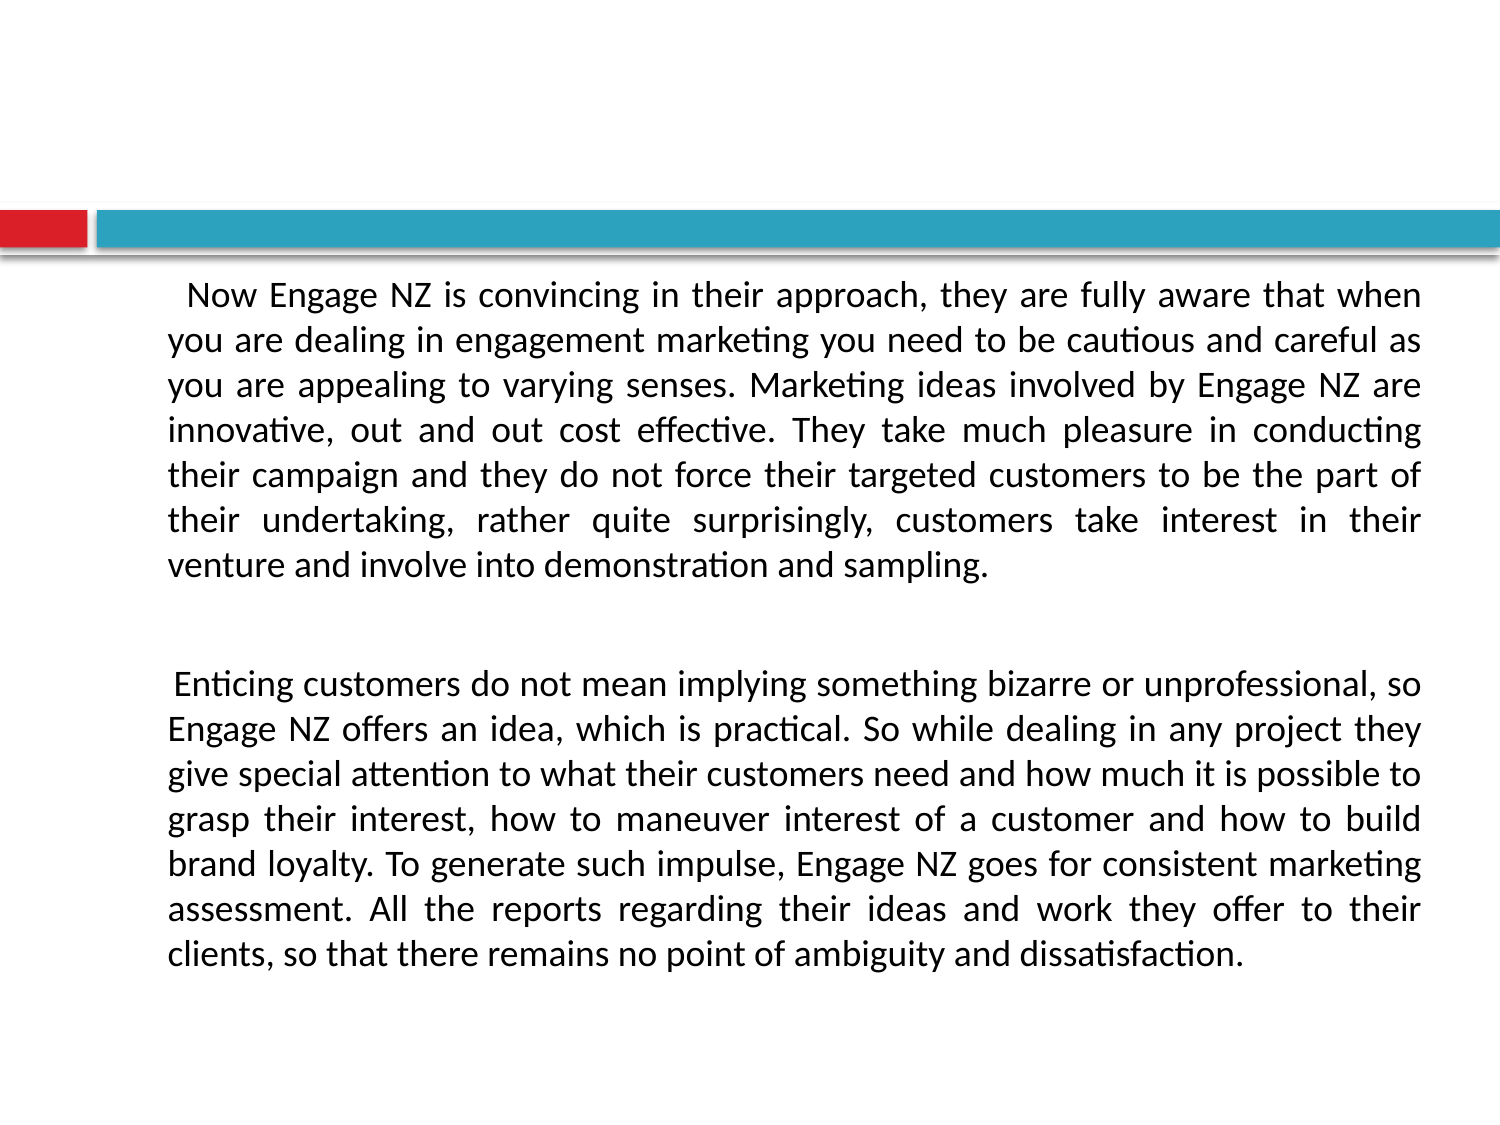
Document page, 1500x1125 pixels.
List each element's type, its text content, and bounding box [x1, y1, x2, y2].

list Now Engage NZ is convincing in their approach, they are fully aware that when you are dealing in engagement marketing you need to be cautious and careful as you are appealing to varying senses. Marketing ideas involved by Engage NZ are innovative, out and out cost effective. They take much pleasure in conducting their campaign and they do not force their targeted customers to be the part of their undertaking, rather quite surprisingly, customers take interest in their venture and involve into demonstration and sampling. Enticing customers do not mean implying something bizarre or unprofessional, so Engage NZ offers an idea, which is practical. So while dealing in any project they give special attention to what their customers need and how much it is possible to grasp their interest, how to maneuver interest of a customer and how to build brand loyalty. To generate such impulse, Engage NZ goes for consistent marketing assessment. All the reports regarding their ideas and work they offer to their clients, so that there remains no point of ambiguity and dissatisfaction. [100, 262, 1438, 1000]
